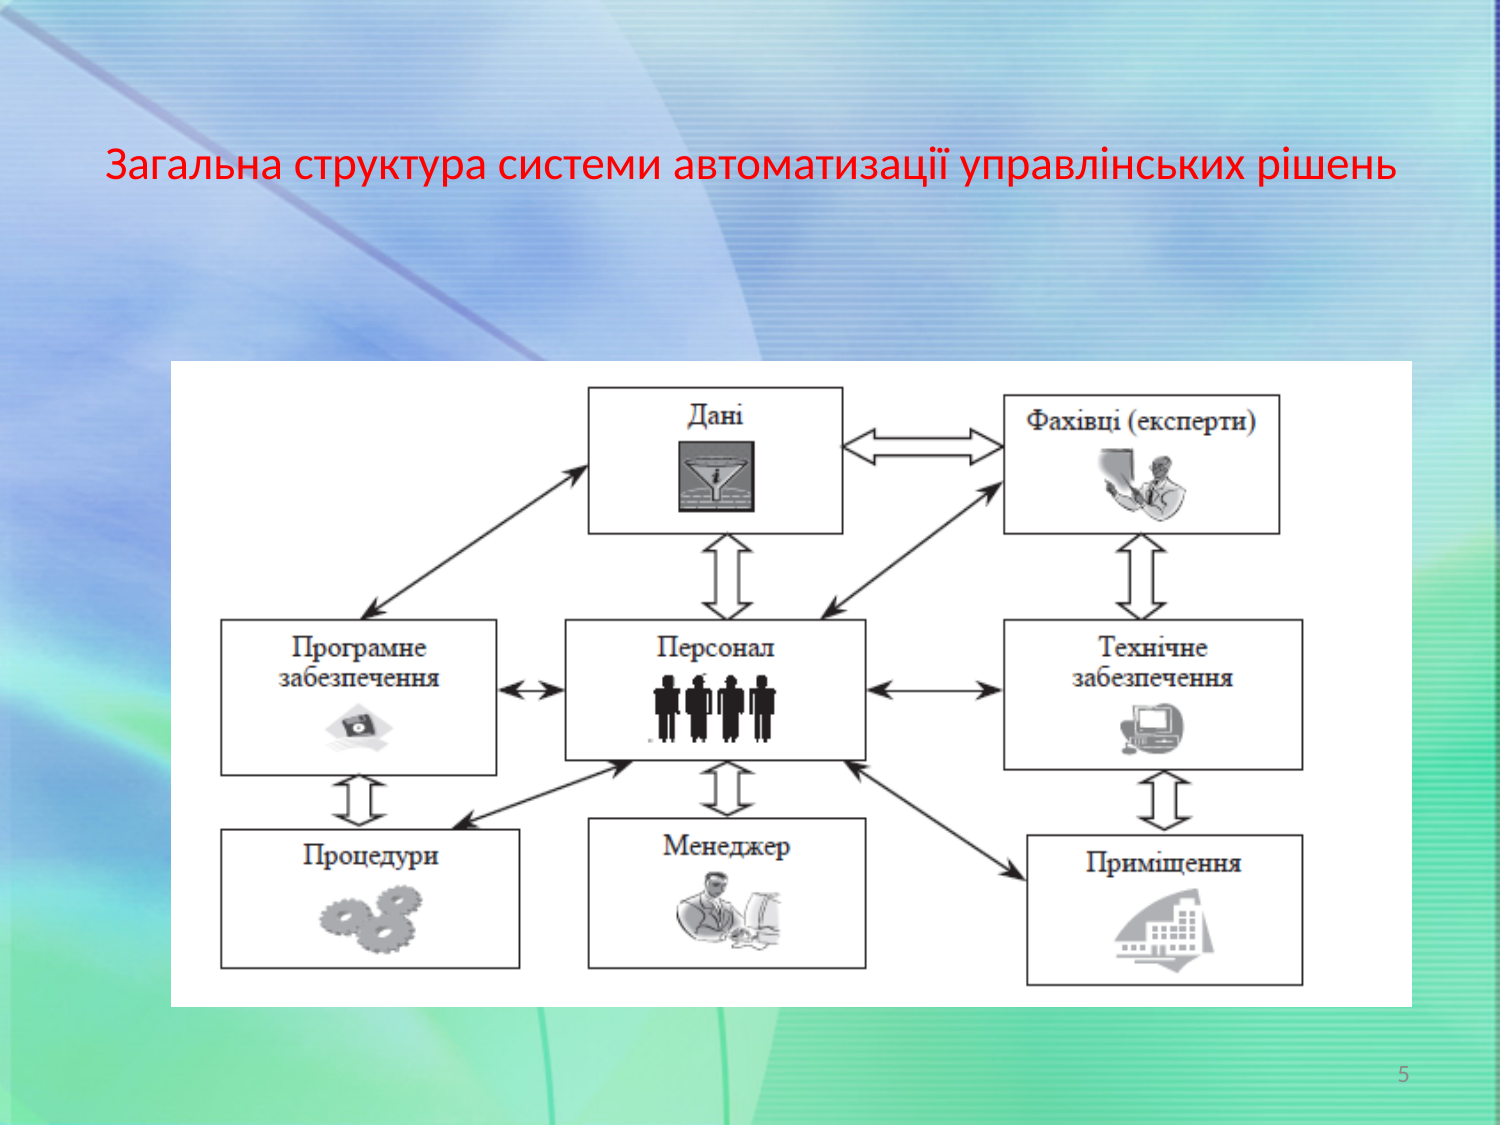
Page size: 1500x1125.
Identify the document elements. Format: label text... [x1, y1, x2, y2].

picture [0, 0, 1500, 1125]
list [170, 361, 1412, 1008]
slide_number 5 [1074, 1042, 1425, 1103]
title Загальна структура системи автоматизації управлінських рішень [76, 101, 1427, 290]
